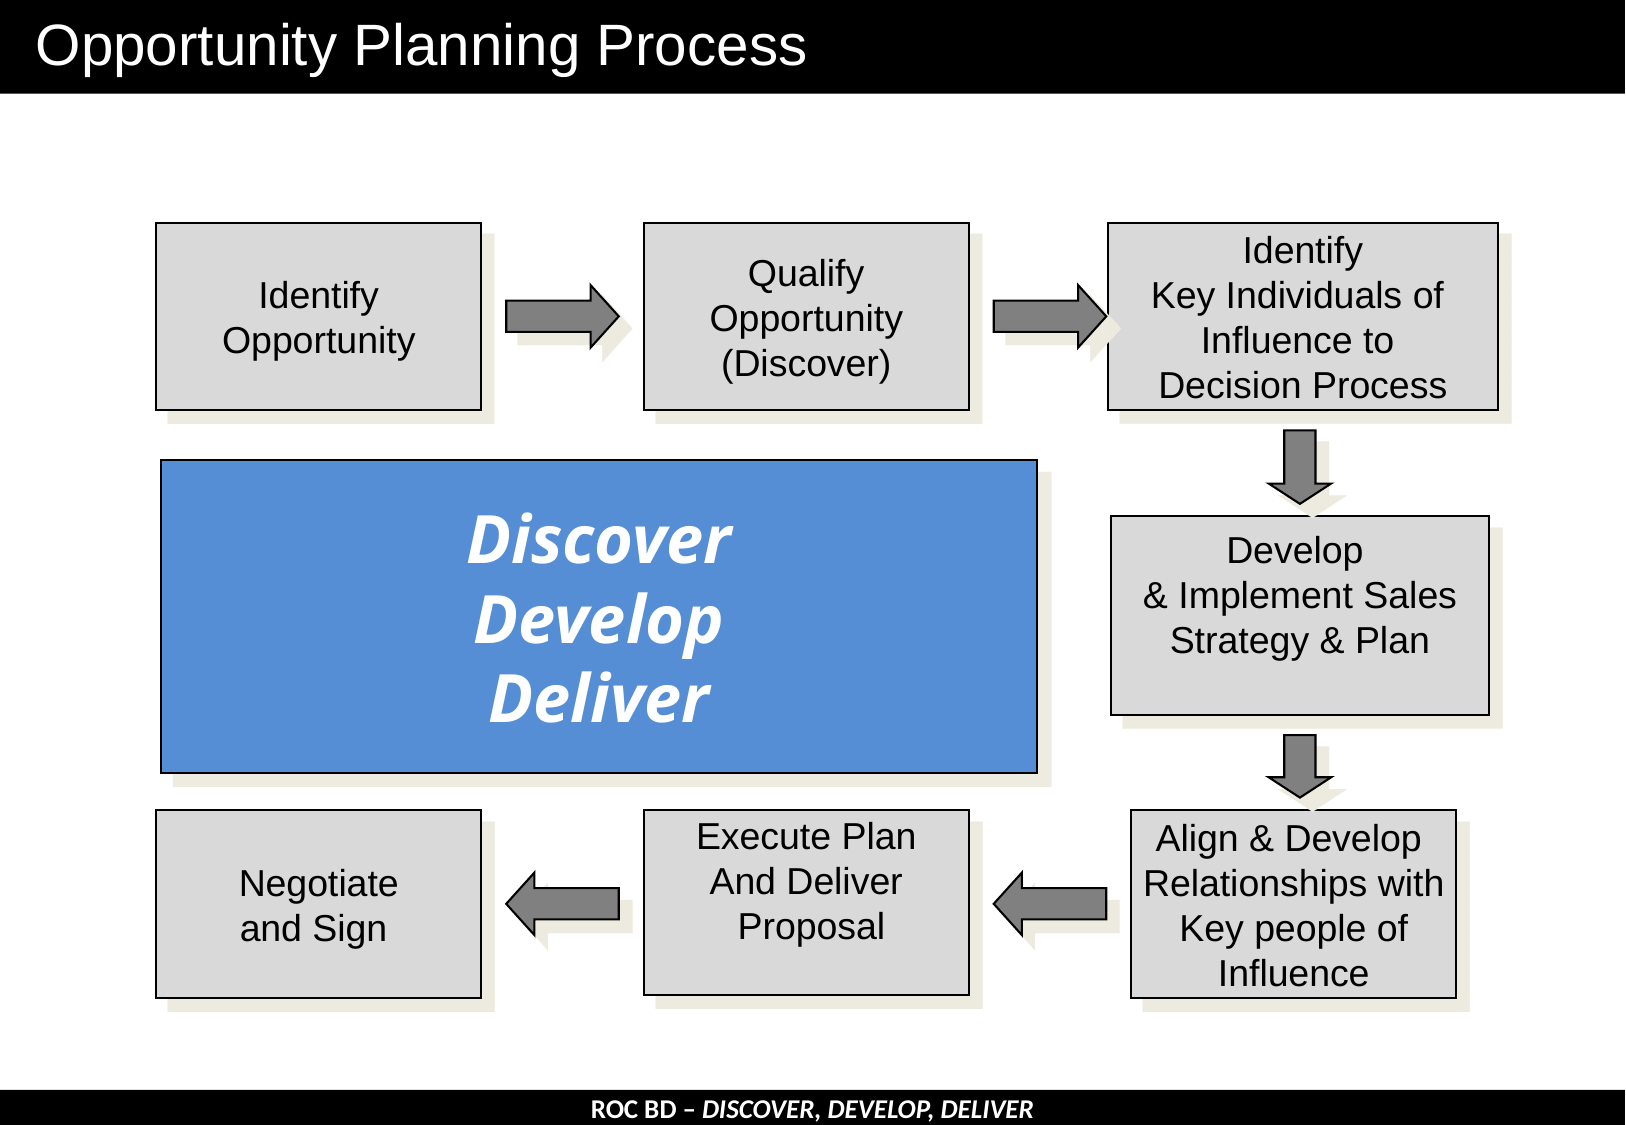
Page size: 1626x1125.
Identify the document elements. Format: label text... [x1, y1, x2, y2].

text_box [506, 872, 619, 936]
text_box Negotiate and Sign [156, 810, 482, 998]
text_box Identify Key Individuals of Influence to Decision Process [1107, 222, 1498, 411]
text_box [993, 872, 1107, 936]
text_box Develop & Implement Sales Strategy & Plan [1110, 516, 1489, 715]
text_box Opportunity Planning Process [21, 0, 1545, 85]
text_box [993, 285, 1107, 348]
text_box Execute Plan And Deliver Proposal [643, 810, 969, 995]
text_box Qualify Opportunity (Discover) [643, 222, 969, 411]
text_box [1268, 735, 1332, 798]
text_box Discover Develop Deliver [160, 460, 1038, 773]
text_box [506, 285, 619, 348]
text_box [1268, 430, 1332, 504]
text_box Identify Opportunity [156, 222, 482, 411]
text_box Align & Develop Relationships with Key people of Influence [1131, 810, 1457, 998]
